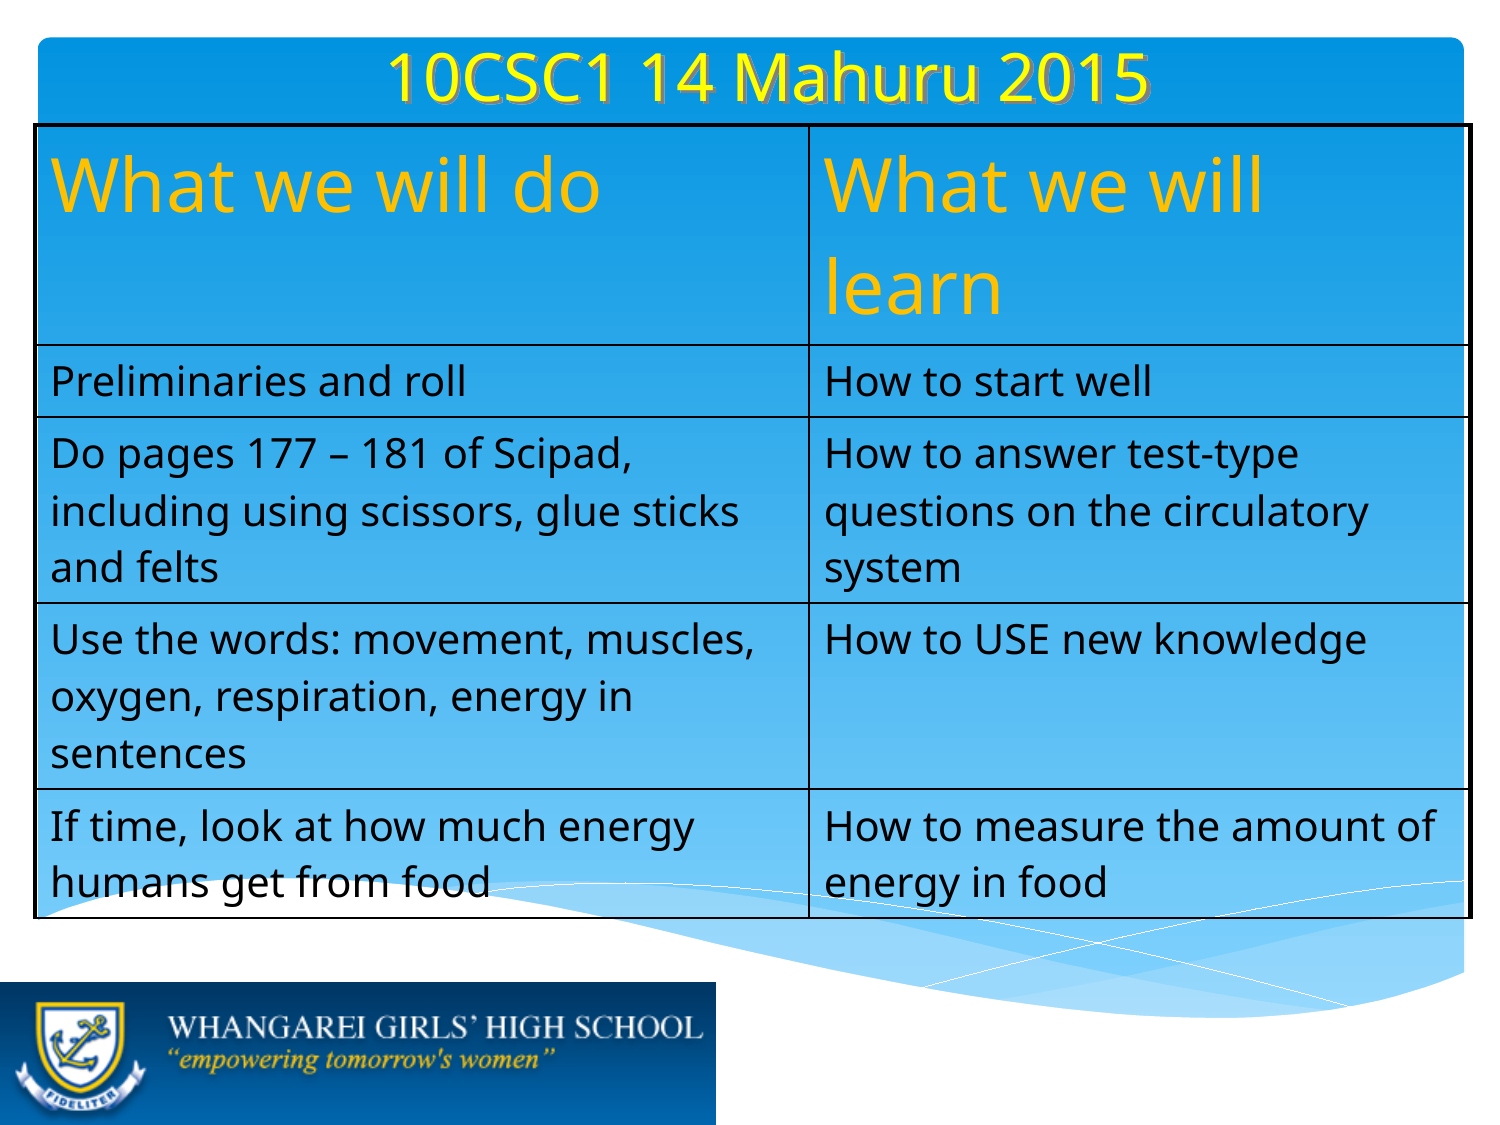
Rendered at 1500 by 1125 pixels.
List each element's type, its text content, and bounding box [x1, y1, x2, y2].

table_cell Do pages 177 – 181 of Scipad, including using scissors, glue sticks and felts [37, 418, 808, 602]
table_cell If time, look at how much energy humans get from food [37, 790, 808, 917]
text_box 10CSC1 14 Mahuru 2015 [162, 24, 1375, 123]
picture [0, 982, 716, 1125]
table_cell How to answer test-type questions on the circulatory system [810, 418, 1468, 602]
table_cell Preliminaries and roll [37, 346, 808, 416]
table_cell Use the words: movement, muscles, oxygen, respiration, energy in sentences [37, 604, 808, 788]
table_cell How to start well [810, 346, 1468, 416]
table_cell How to USE new knowledge [810, 604, 1468, 788]
table_header What we will do [37, 127, 808, 344]
table_cell How to measure the amount of energy in food [810, 790, 1468, 917]
table_header What we will learn [810, 127, 1468, 344]
